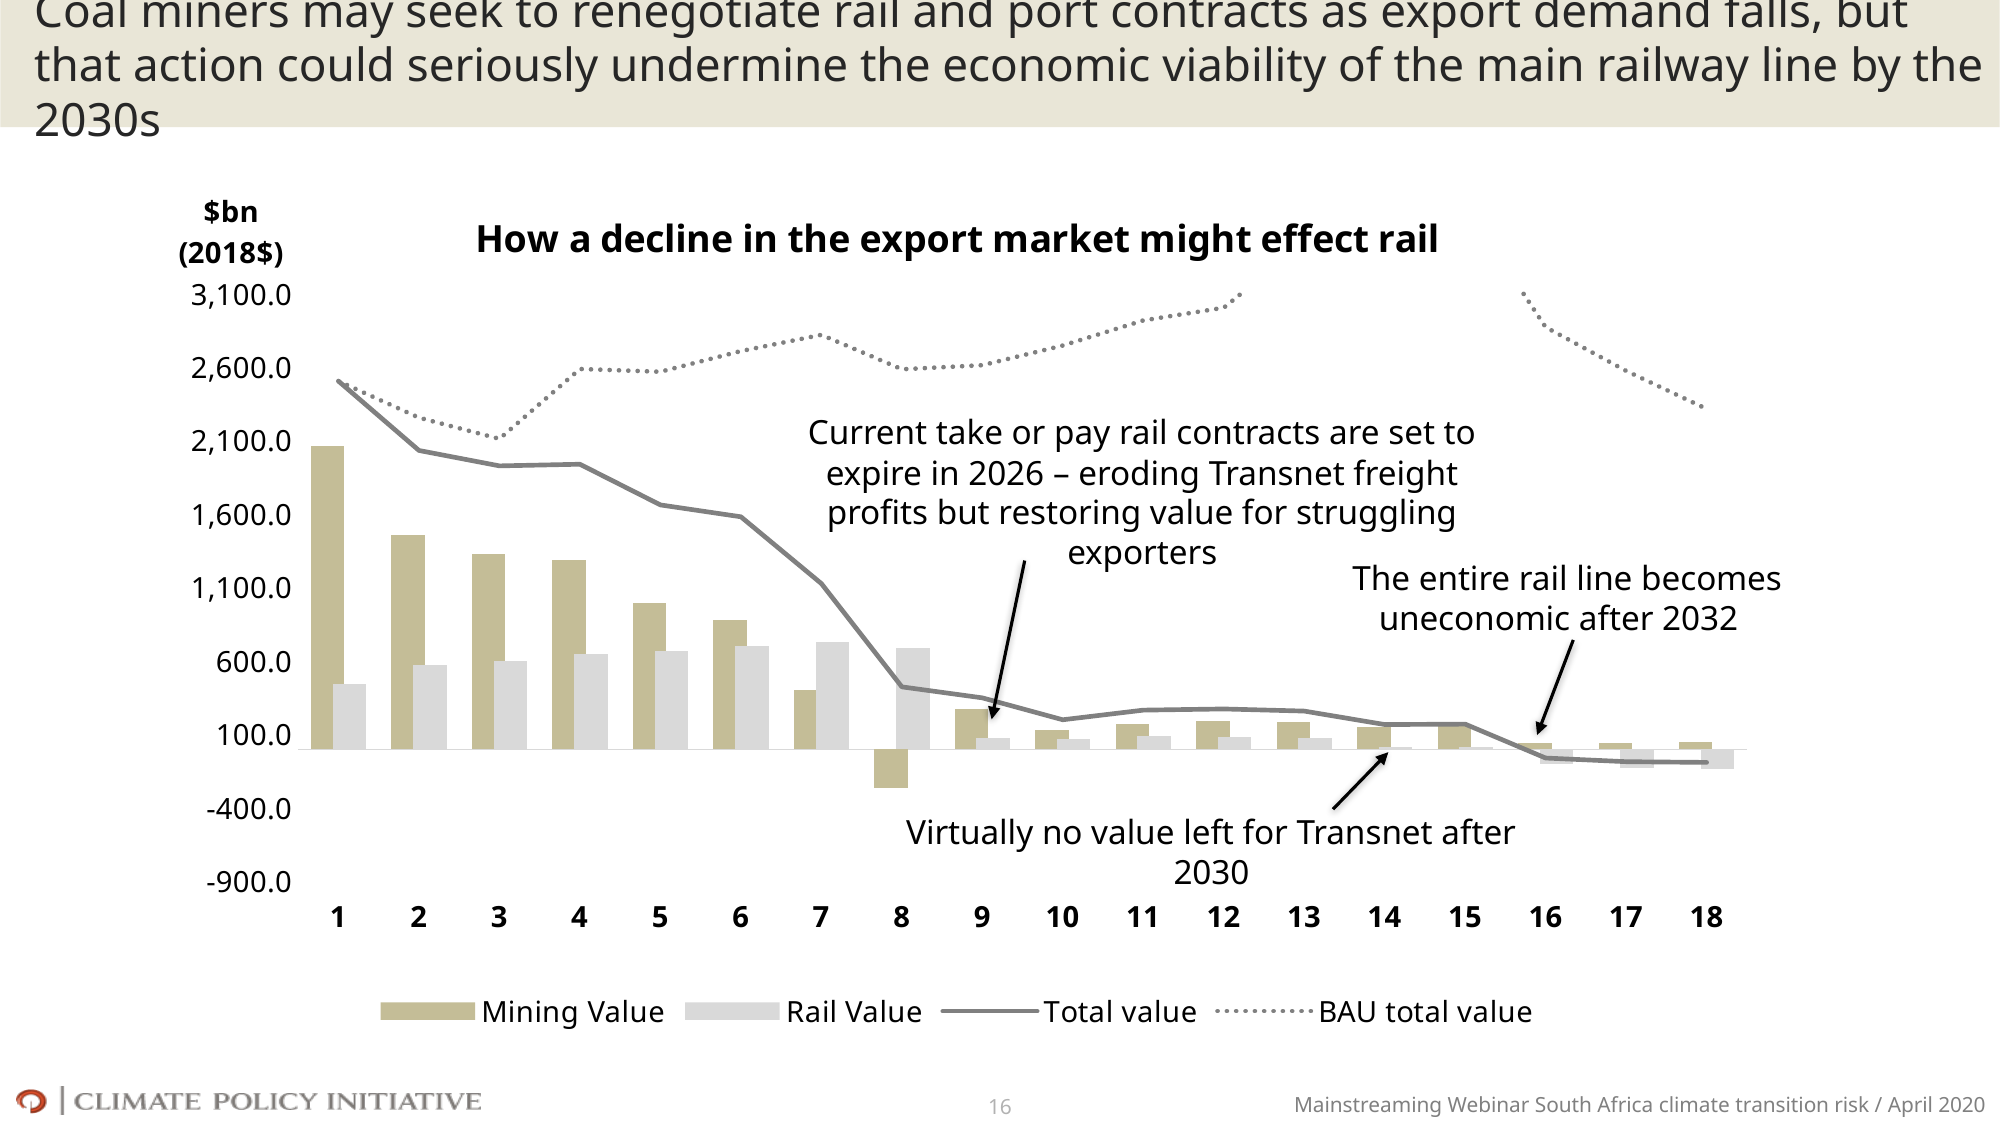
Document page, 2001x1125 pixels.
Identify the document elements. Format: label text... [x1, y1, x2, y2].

picture [16, 1086, 481, 1115]
slide_number 16 [766, 1089, 1234, 1125]
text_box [137, 174, 1863, 1038]
text_box Coal miners may seek to renegotiate rail and port contracts as export demand falls, but that action could seriously undermine the economic viability of the main railway line by the 2030s [0, 0, 2000, 128]
